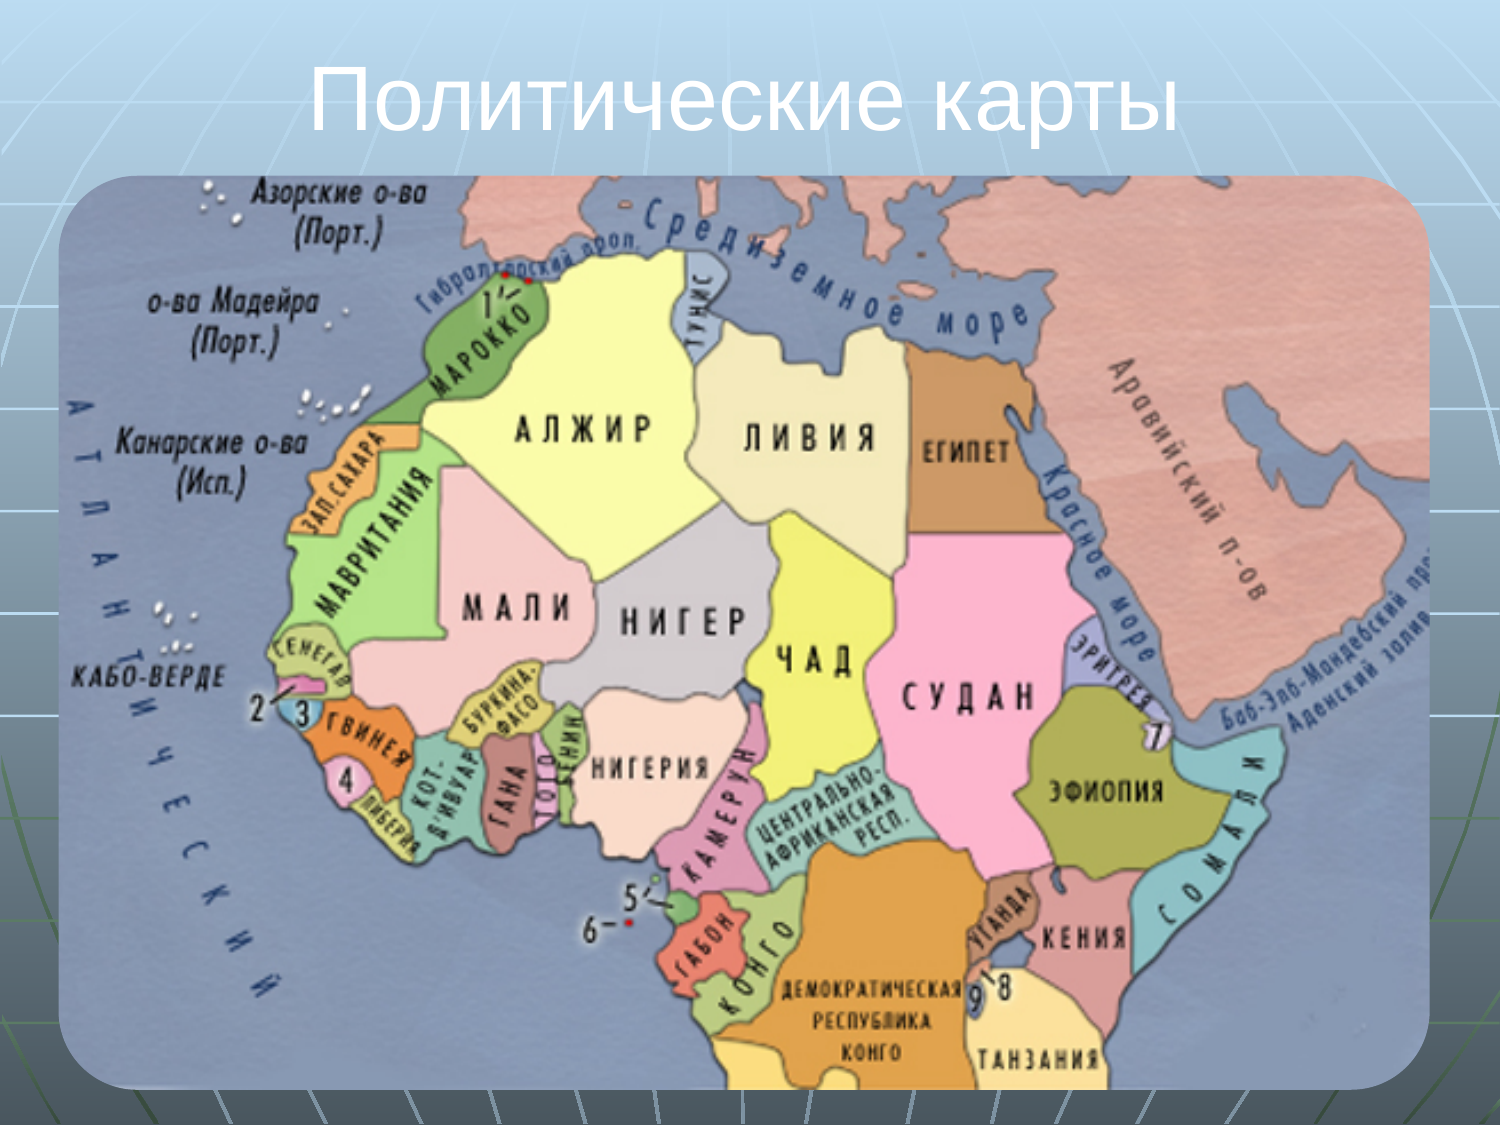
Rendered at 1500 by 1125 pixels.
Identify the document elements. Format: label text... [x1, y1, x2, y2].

title Политические карты [70, 0, 1421, 174]
picture [58, 175, 1430, 1091]
